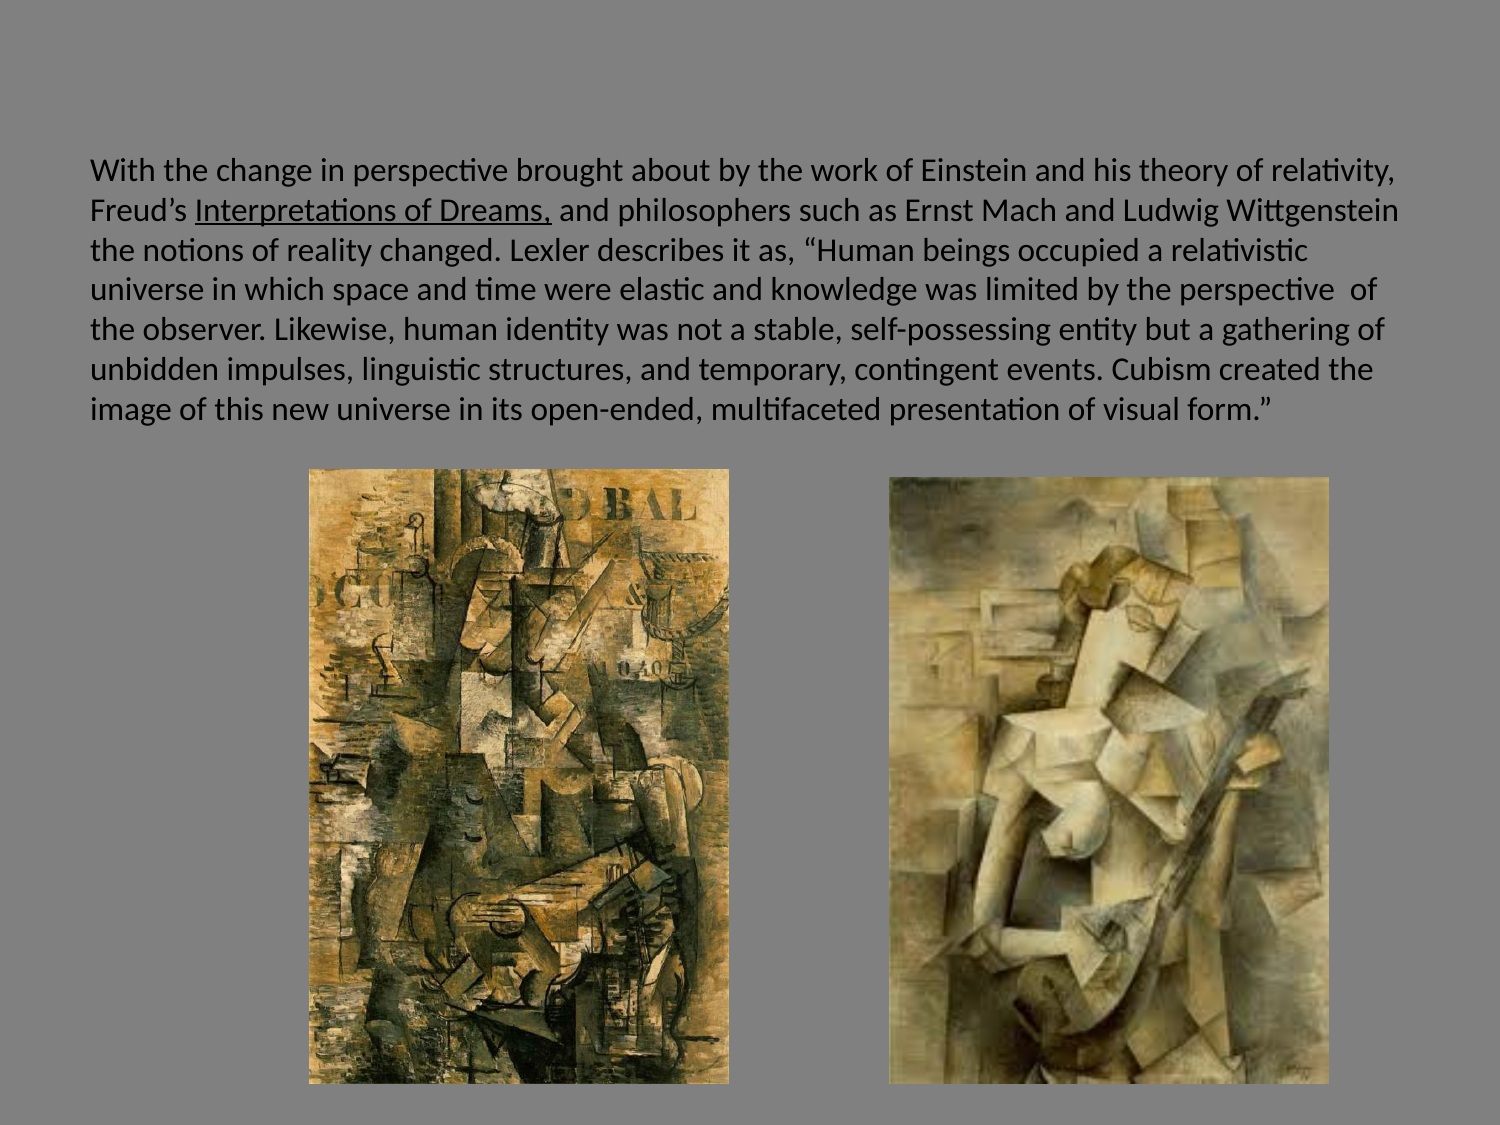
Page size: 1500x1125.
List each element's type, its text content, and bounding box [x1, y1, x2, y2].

picture [889, 477, 1329, 1084]
picture [309, 469, 730, 1084]
list With the change in perspective brought about by the work of Einstein and his theory of relativity, Freud’s Interpretations of Dreams, and philosophers such as Ernst Mach and Ludwig Wittgenstein the notions of reality changed. Lexler describes it as, “Human beings occupied a relativistic universe in which space and time were elastic and knowledge was limited by the perspective of the observer. Likewise, human identity was not a stable, self-possessing entity but a gathering of unbidden impulses, linguistic structures, and temporary, contingent events. Cubism created the image of this new universe in its open-ended, multifaceted presentation of visual form.” [75, 140, 1425, 883]
